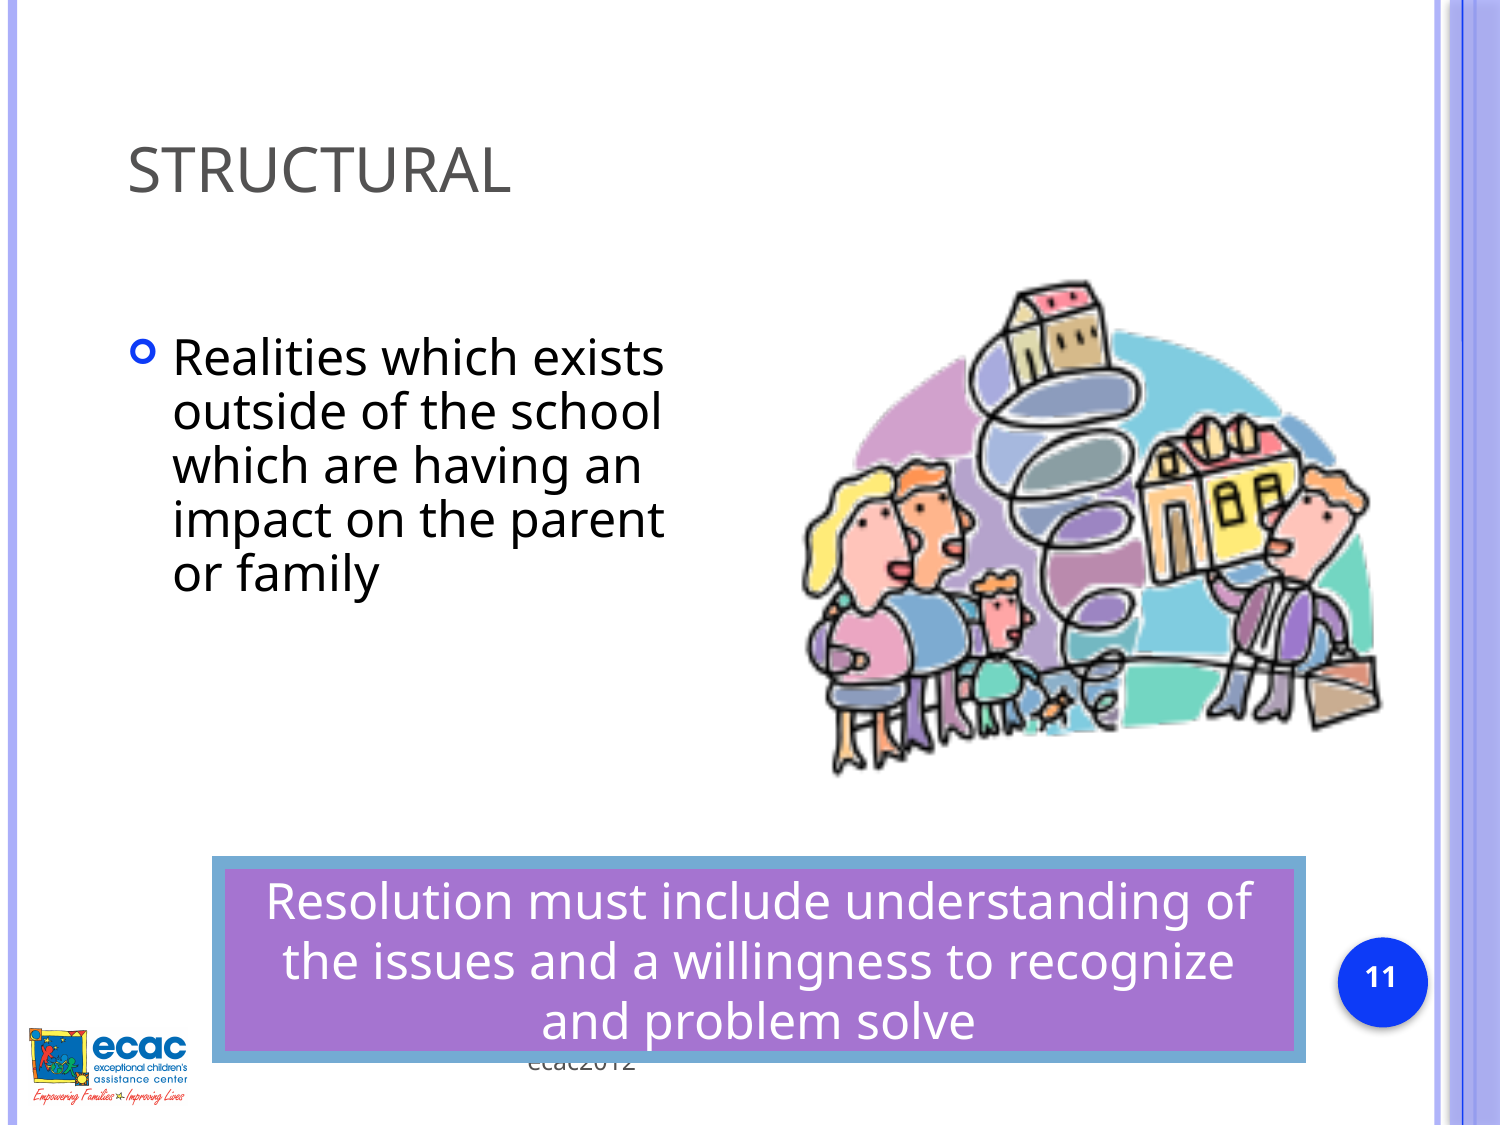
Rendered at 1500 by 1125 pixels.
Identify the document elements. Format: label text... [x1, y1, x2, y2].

picture [28, 1027, 188, 1106]
title Structural [112, 99, 1388, 288]
footer ecac2012 [512, 1025, 988, 1100]
text_box Resolution must include understanding of the issues and a willingness to recognize and problem solve [218, 862, 1300, 1058]
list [799, 274, 1391, 787]
slide_number 11 [1337, 940, 1425, 1016]
list Realities which exists outside of the school which are having an impact on the parent or family [112, 324, 739, 638]
